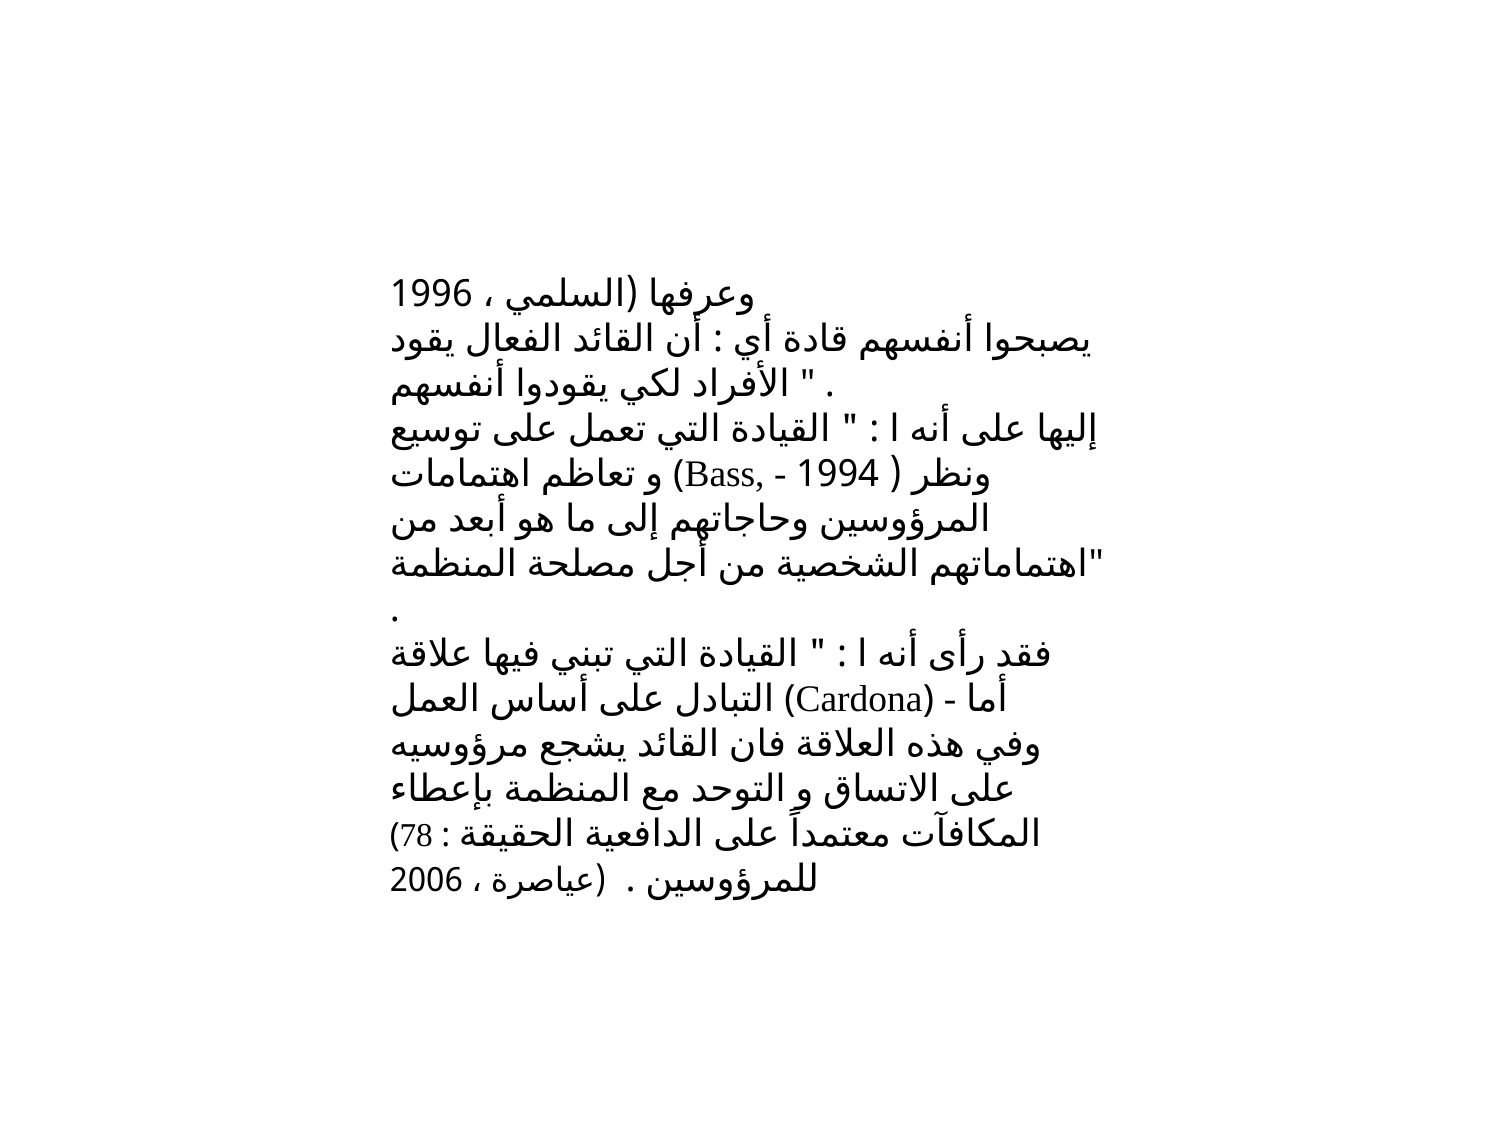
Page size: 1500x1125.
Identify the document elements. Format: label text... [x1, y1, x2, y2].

text_box وعرفها (السلمي ، 1996 يصبحوا أنفسهم قادة أي : أن القائد الفعال يقود الأفراد لكي يقودوا أنفسهم " . إليها على أنه ا : " القيادة التي تعمل على توسيع و تعاظم اهتمامات (Bass, - ونظر ( 1994 المرؤوسين وحاجاتهم إلى ما هو أبعد من اهتماماتهم الشخصية من أجل مصلحة المنظمة" . فقد رأى أنه ا : " القيادة التي تبني فيها علاقة التبادل على أساس العمل (Cardona) - أما وفي هذه العلاقة فان القائد يشجع مرؤوسيه على الاتساق و التوحد مع المنظمة بإعطاء (78 : المكافآت معتمداً على الدافعية الحقيقة للمرؤوسين . (عياصرة ، 2006 [374, 262, 1125, 907]
